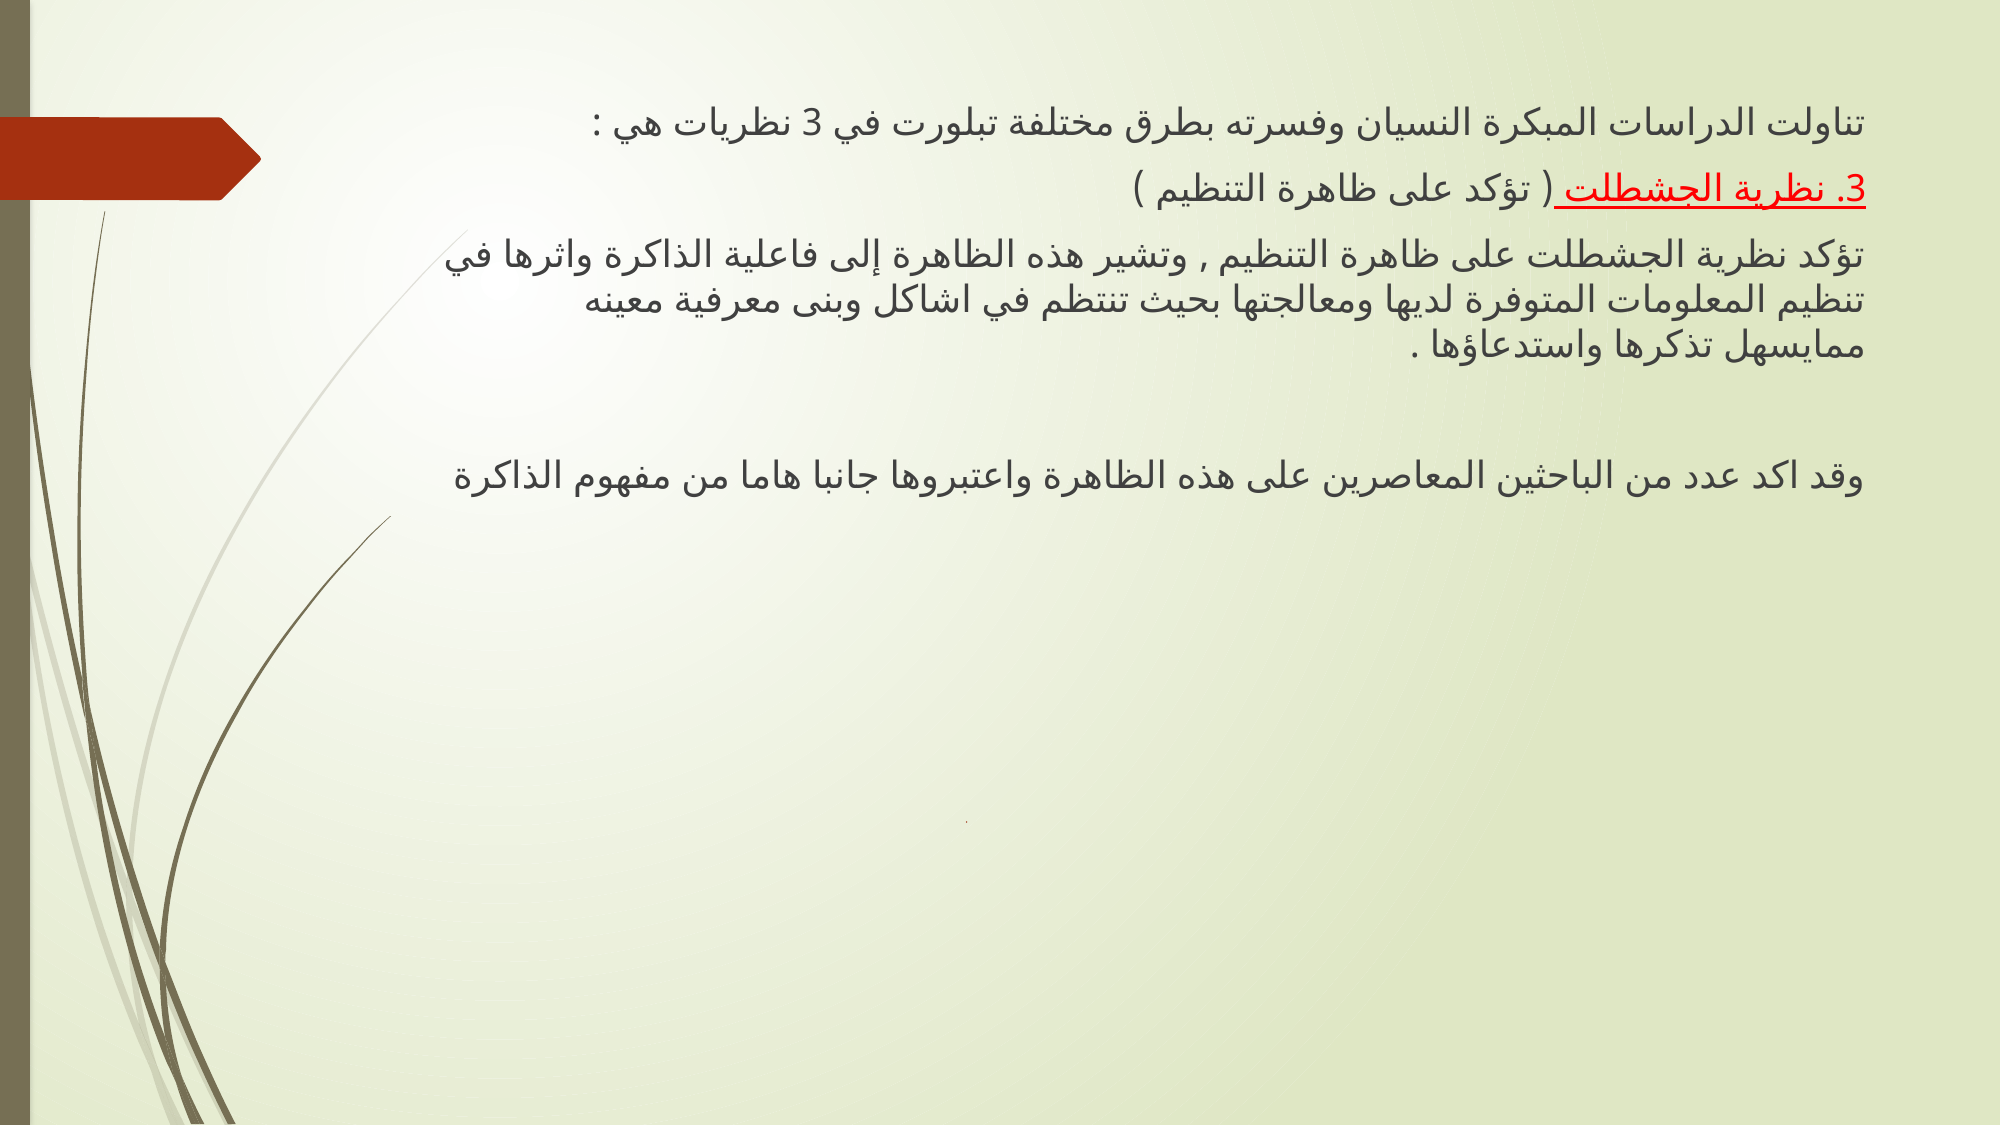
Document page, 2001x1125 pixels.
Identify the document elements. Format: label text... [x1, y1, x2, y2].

list تناولت الدراسات المبكرة النسيان وفسرته بطرق مختلفة تبلورت في 3 نظريات هي : 3. نظرية الجشطلت ( تؤكد على ظاهرة التنظيم ) تؤكد نظرية الجشطلت على ظاهرة التنظيم , وتشير هذه الظاهرة إلى فاعلية الذاكرة واثرها في تنظيم المعلومات المتوفرة لديها ومعالجتها بحيث تنتظم في اشاكل وبنى معرفية معينه ممايسهل تذكرها واستدعاؤها . وقد اكد عدد من الباحثين المعاصرين على هذه الظاهرة واعتبروها جانبا هاما من مفهوم الذاكرة [418, 90, 1882, 967]
